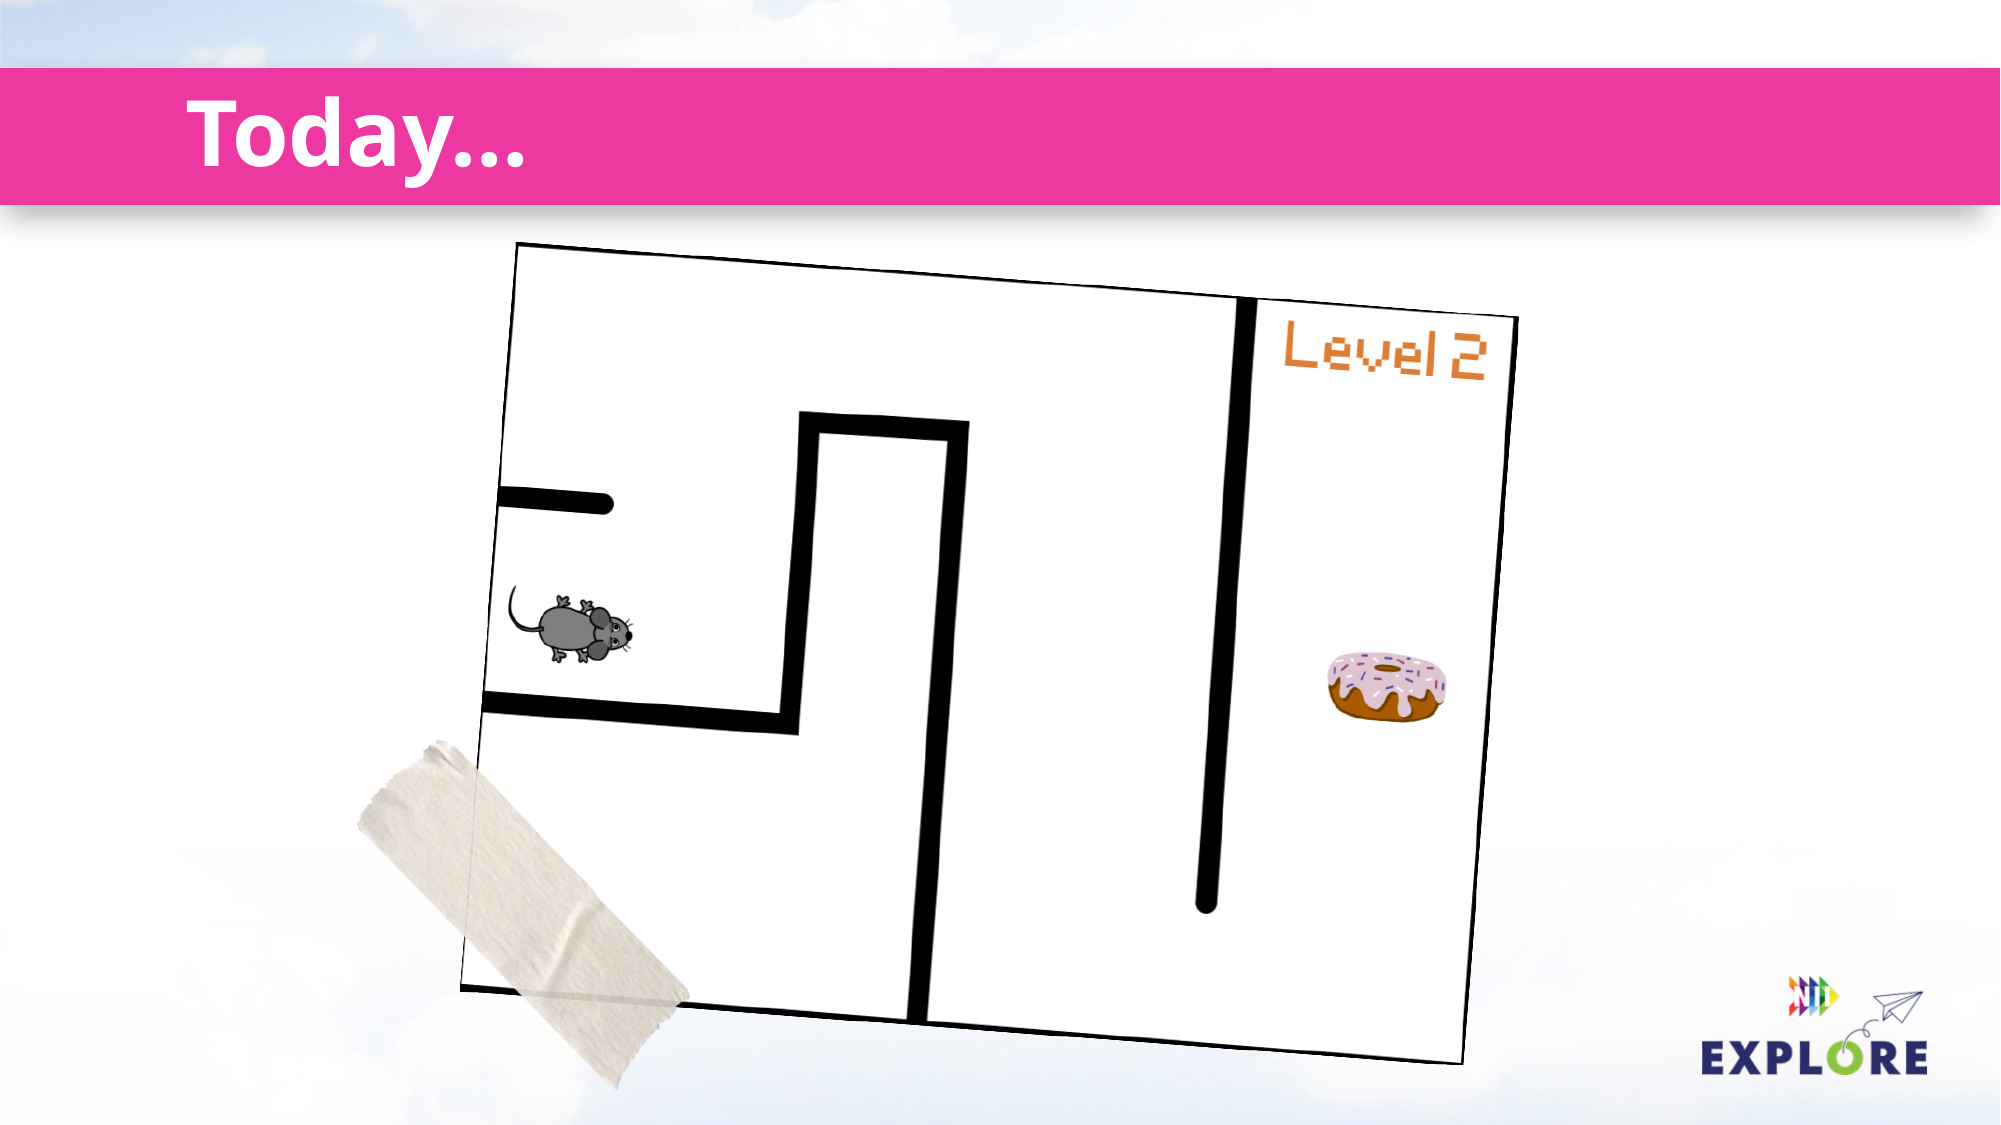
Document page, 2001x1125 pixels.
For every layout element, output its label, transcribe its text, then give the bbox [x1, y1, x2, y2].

picture [0, 243, 2000, 1125]
picture [0, 0, 1570, 68]
title Today… [170, 68, 2000, 205]
